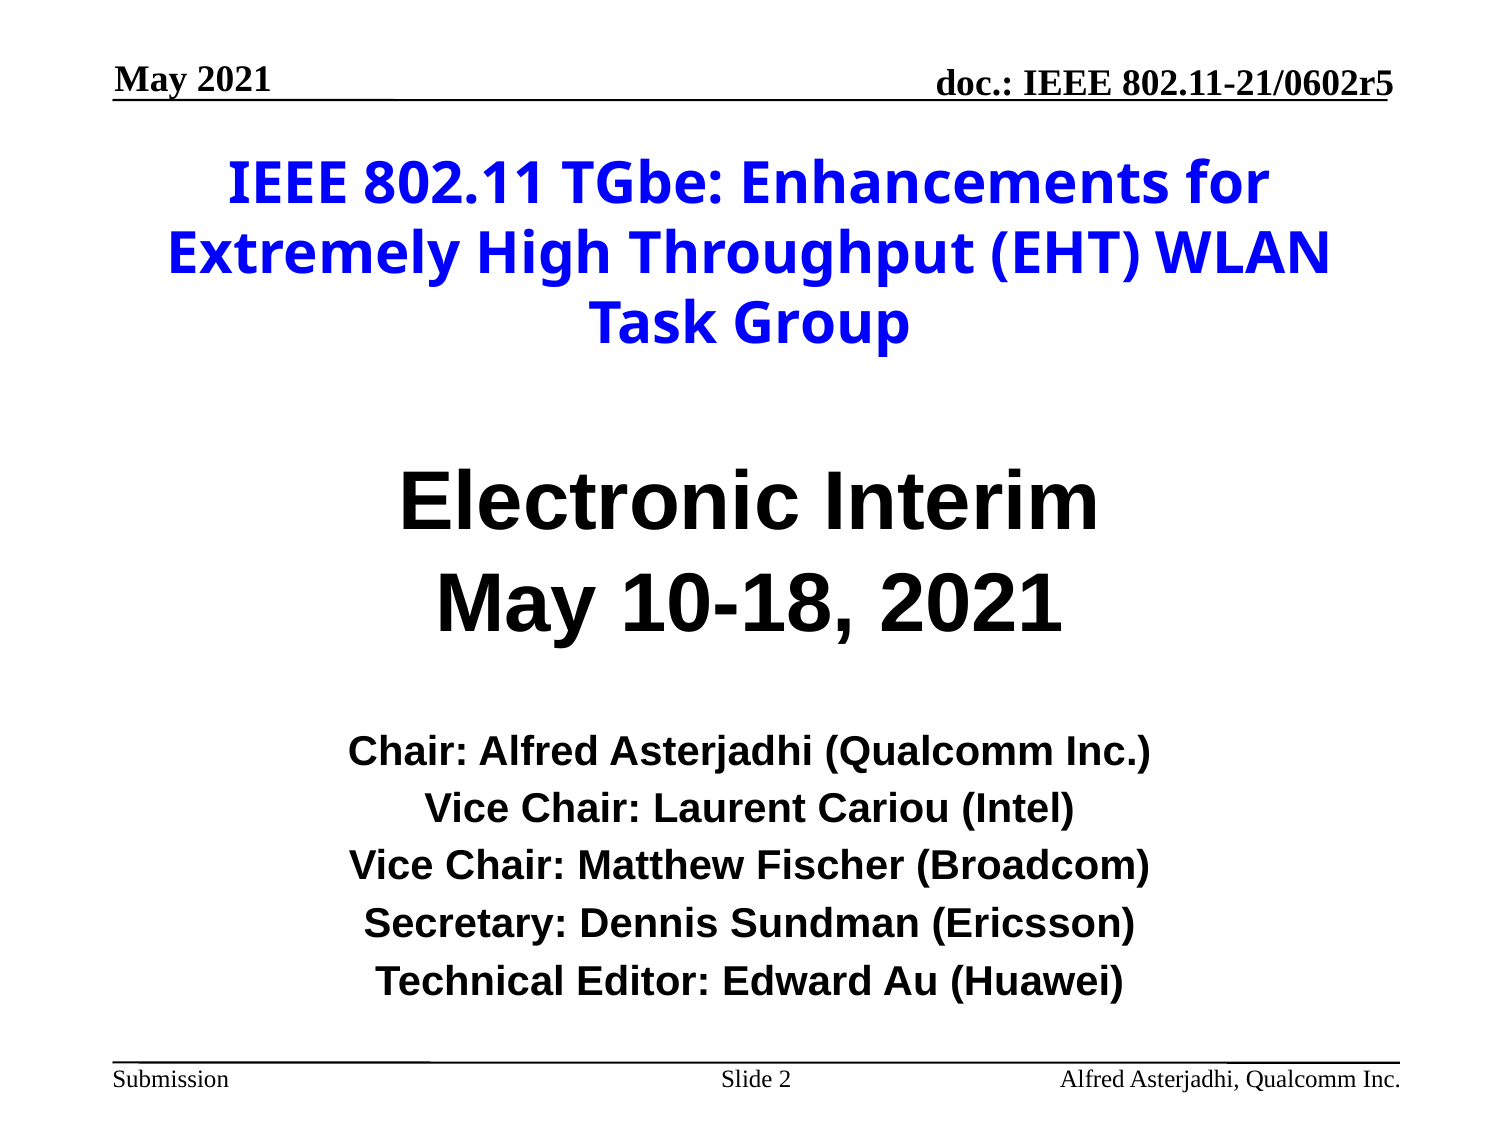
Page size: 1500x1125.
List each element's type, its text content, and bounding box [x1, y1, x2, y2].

footer Alfred Asterjadhi, Qualcomm Inc. [878, 1061, 1402, 1093]
slide_number Slide 2 [712, 1061, 800, 1123]
title IEEE 802.11 TGbe: Enhancements for Extremely High Throughput (EHT) WLAN Task Group [112, 112, 1388, 388]
list Electronic Interim May 10-18, 2021 Chair: Alfred Asterjadhi (Qualcomm Inc.) Vice Chair: Laurent Cariou (Intel) Vice Chair: Matthew Fischer (Broadcom) Secretary: Dennis Sundman (Ericsson) Technical Editor: Edward Au (Huawei) [112, 449, 1388, 1063]
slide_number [114, 54, 493, 100]
